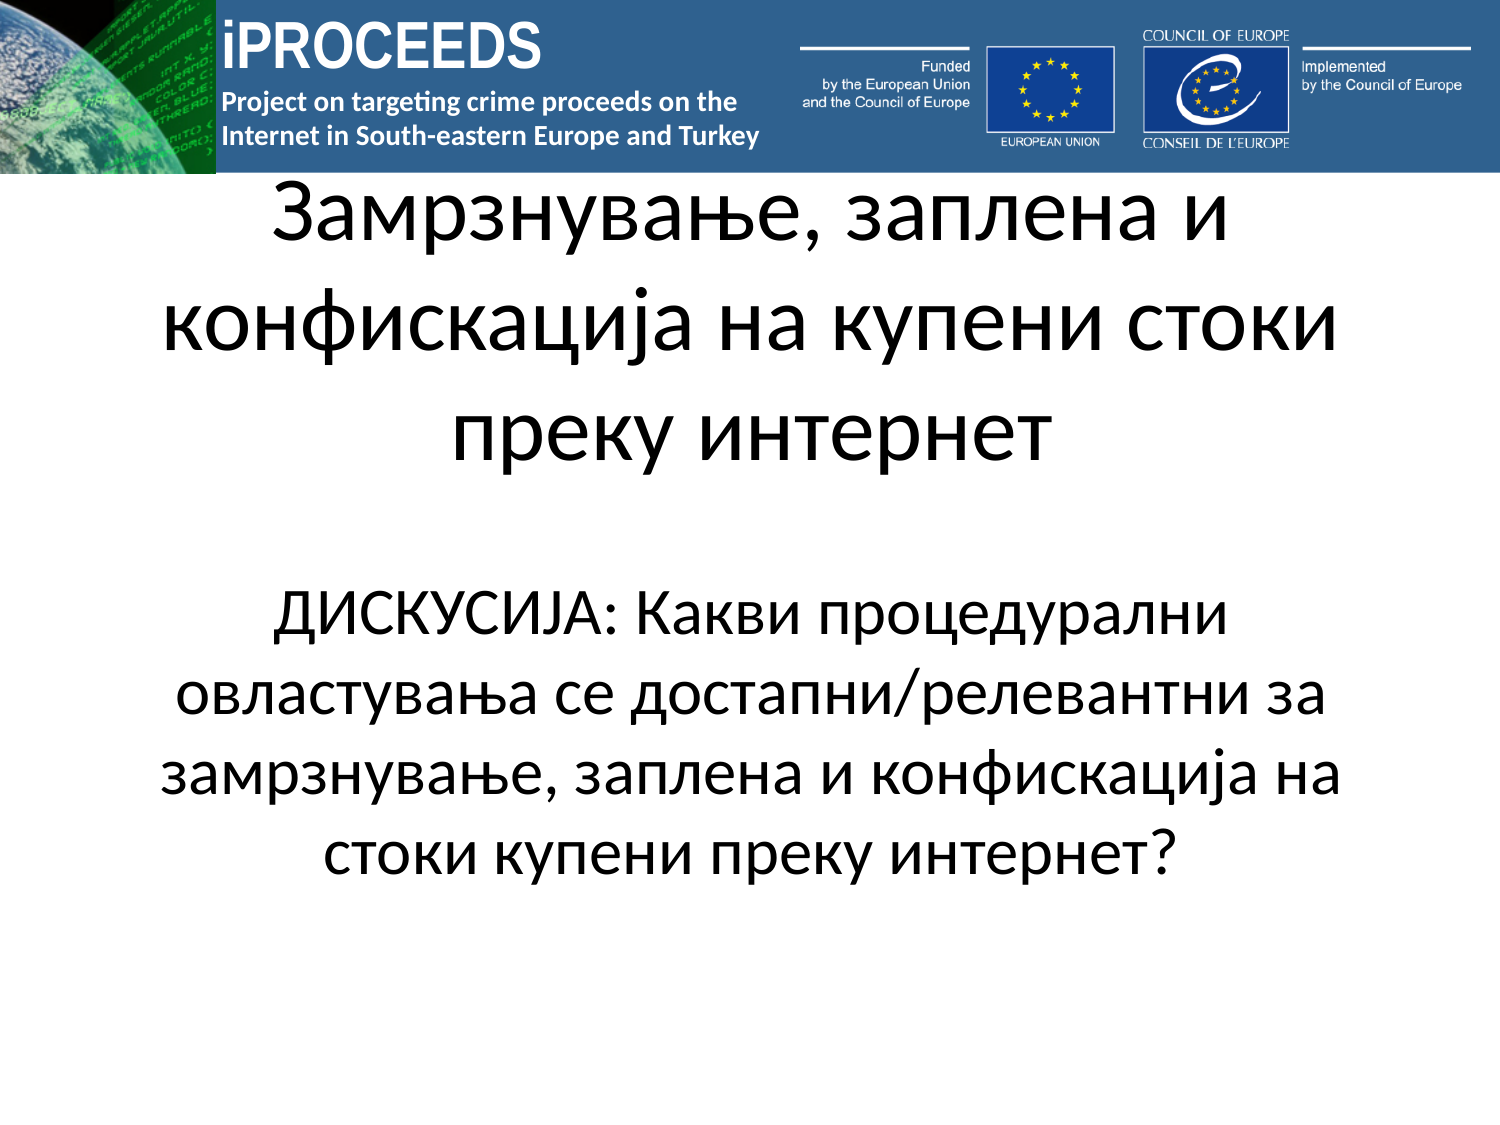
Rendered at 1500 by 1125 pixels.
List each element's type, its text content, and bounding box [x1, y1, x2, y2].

list ДИСКУСИЈА: Какви процедурални овластувања се достапни/релевантни за замрзнување, заплена и конфискација на стоки купени преку интернет? [76, 373, 1427, 1017]
title Замрзнување, заплена и конфискација на купени стоки преку интернет [76, 220, 1427, 373]
picture [0, 0, 216, 174]
picture [800, 30, 1471, 148]
